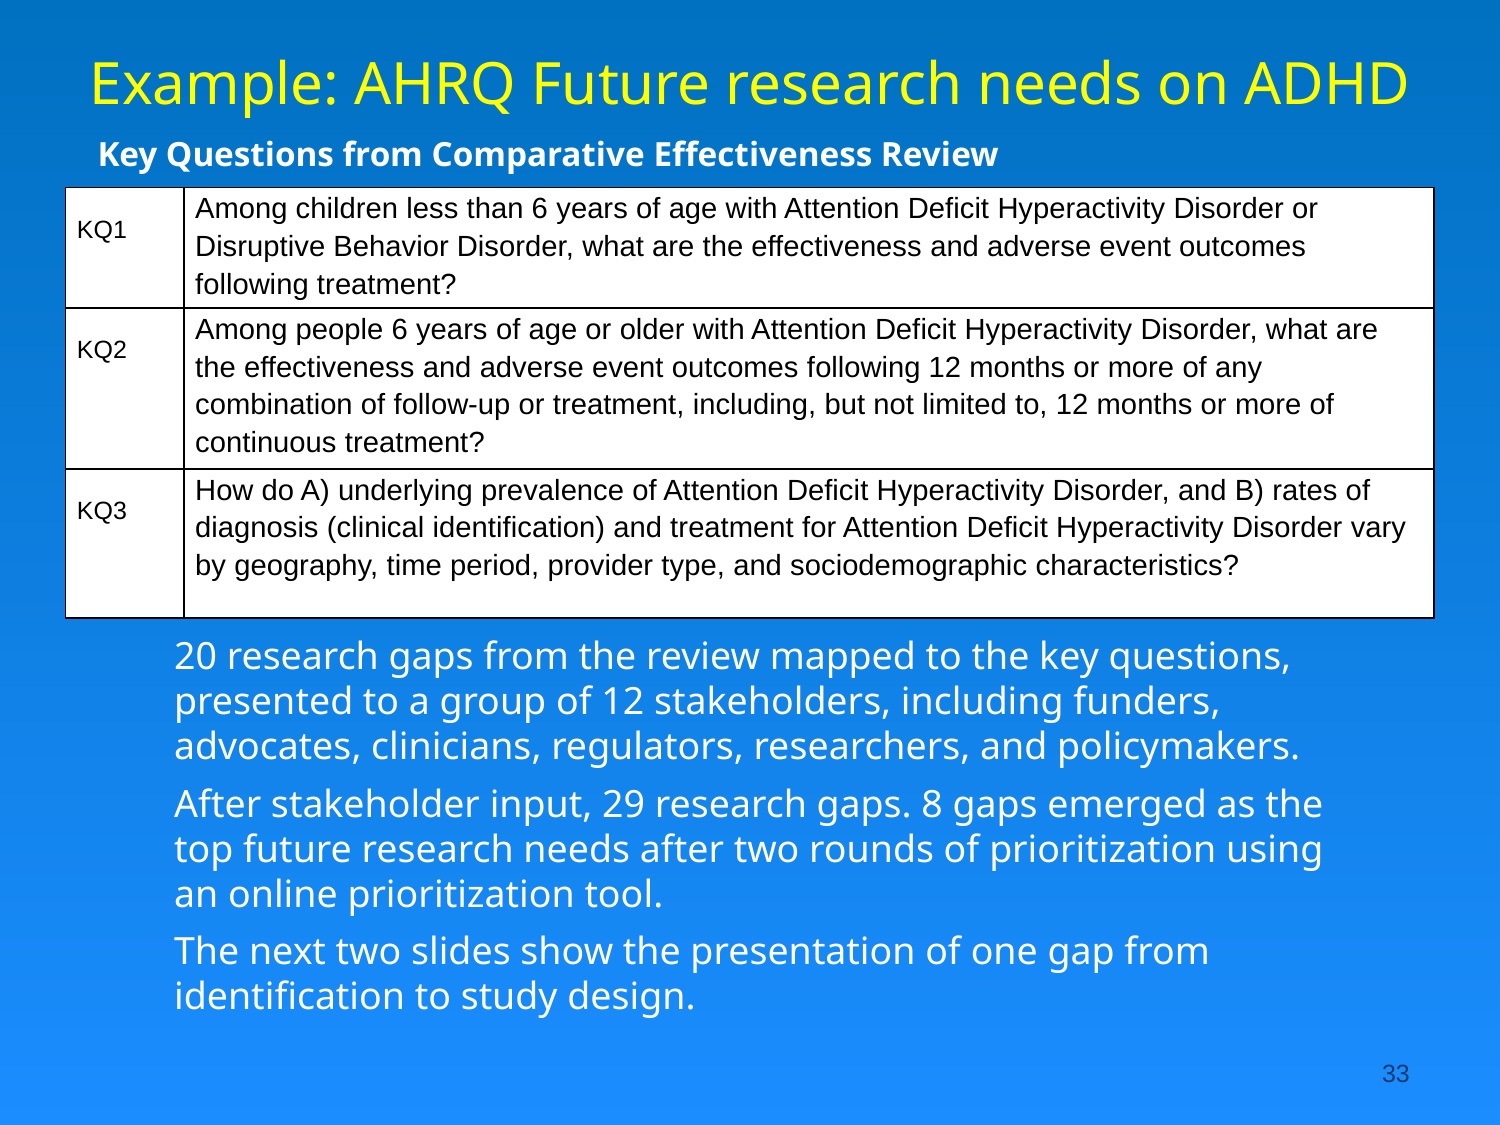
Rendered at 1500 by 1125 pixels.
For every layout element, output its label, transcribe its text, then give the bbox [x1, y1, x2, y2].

text_box Key Questions from Comparative Effectiveness Review [82, 125, 1308, 181]
slide_number 33 [1074, 1042, 1425, 1103]
table_cell KQ3 [66, 470, 183, 617]
table_cell KQ2 [66, 309, 183, 468]
title Example: AHRQ Future research needs on ADHD [0, 12, 1500, 151]
table_cell Among people 6 years of age or older with Attention Deficit Hyperactivity Disorder, what are the effectiveness and adverse event outcomes following 12 months or more of any combination of follow-up or treatment, including, but not limited to, 12 months or more of continuous treatment? [185, 309, 1433, 468]
table_header Among children less than 6 years of age with Attention Deficit Hyperactivity Disorder or Disruptive Behavior Disorder, what are the effectiveness and adverse event outcomes following treatment? [185, 188, 1433, 307]
table_header KQ1 [66, 188, 183, 307]
table_cell How do A) underlying prevalence of Attention Deficit Hyperactivity Disorder, and B) rates of diagnosis (clinical identification) and treatment for Attention Deficit Hyperactivity Disorder vary by geography, time period, provider type, and sociodemographic characteristics? [185, 470, 1433, 617]
text_box 20 research gaps from the review mapped to the key questions, presented to a group of 12 stakeholders, including funders, advocates, clinicians, regulators, researchers, and policymakers. After stakeholder input, 29 research gaps. 8 gaps emerged as the top future research needs after two rounds of prioritization using an online prioritization tool. The next two slides show the presentation of one gap from identification to study design. [159, 624, 1341, 1025]
